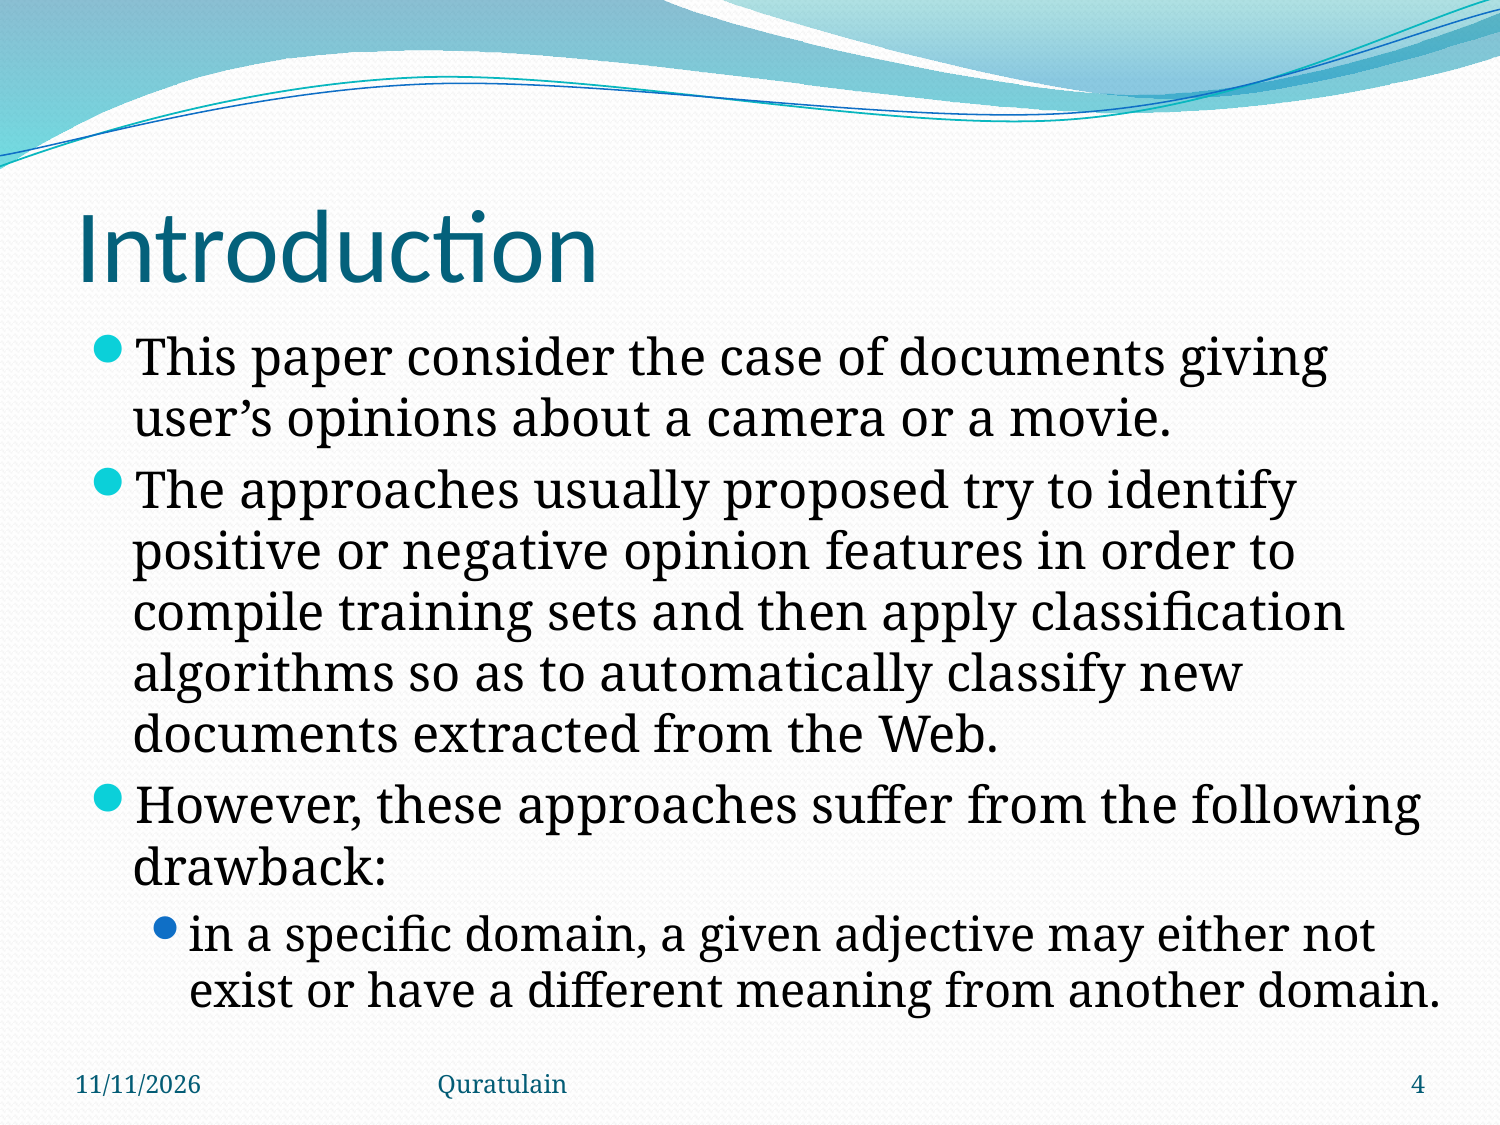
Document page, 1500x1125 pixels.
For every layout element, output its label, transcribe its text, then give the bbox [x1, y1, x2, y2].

title Introduction [75, 115, 1425, 303]
slide_number 4 [1299, 1042, 1425, 1103]
list This paper consider the case of documents giving user’s opinions about a camera or a movie. The approaches usually proposed try to identify positive or negative opinion features in order to compile training sets and then apply classification algorithms so as to automatically classify new documents extracted from the Web. However, these approaches suffer from the following drawback: in a specific domain, a given adjective may either not exist or have a different meaning from another domain. [75, 317, 1465, 1038]
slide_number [75, 1042, 425, 1103]
footer Quratulain [437, 1042, 988, 1103]
